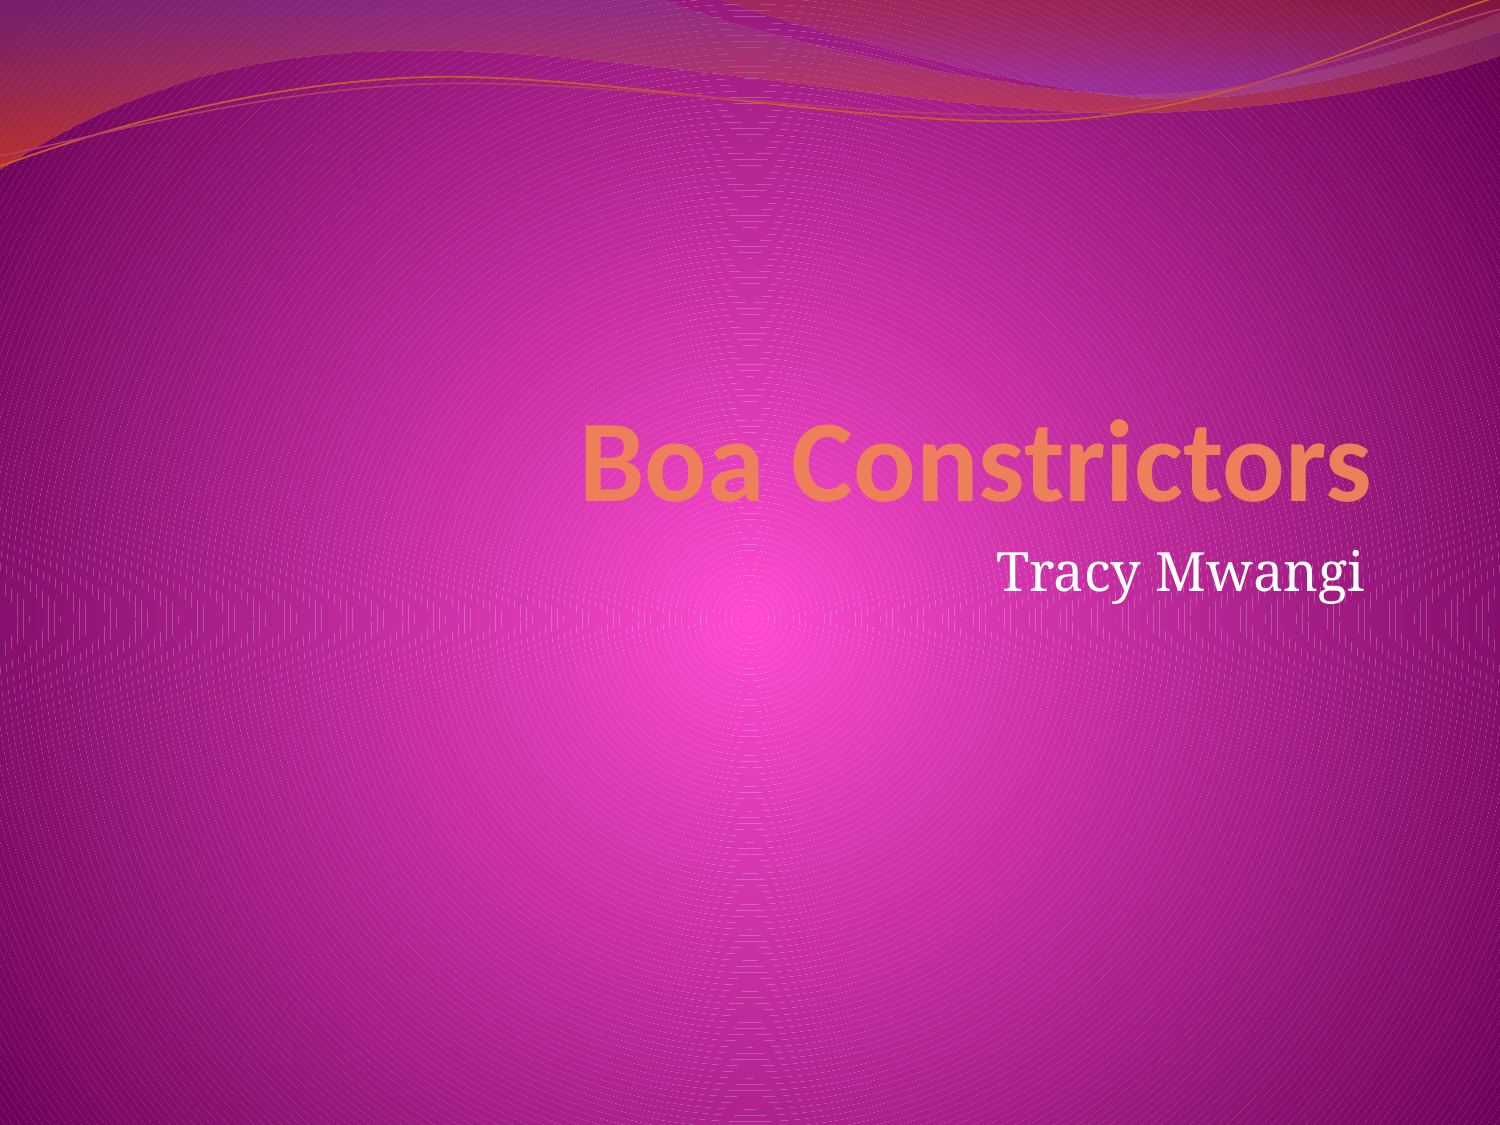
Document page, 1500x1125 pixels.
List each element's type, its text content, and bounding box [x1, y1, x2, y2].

title Boa Constrictors [87, 224, 1376, 525]
subtitle Tracy Mwangi [87, 529, 1376, 818]
